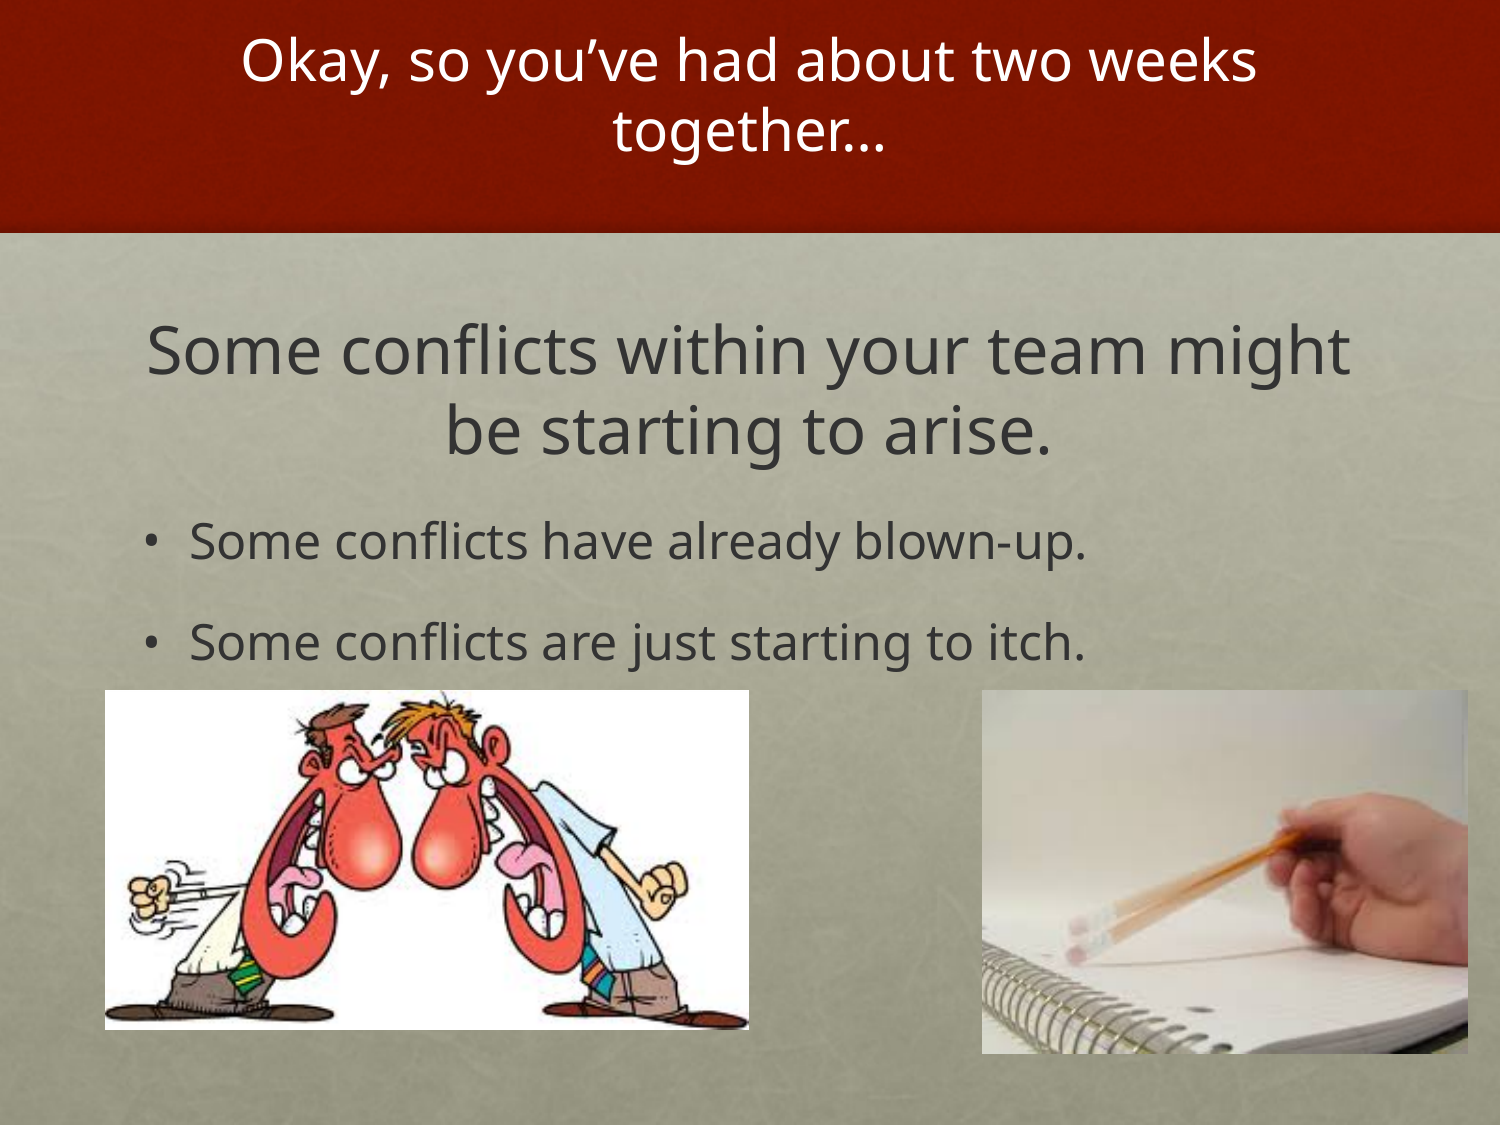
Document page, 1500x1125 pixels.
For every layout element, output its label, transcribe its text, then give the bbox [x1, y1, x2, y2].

title Okay, so you’ve had about two weeks together… [127, 0, 1372, 237]
list Some conflicts within your team might be starting to arise. Some conflicts have already blown-up. Some conflicts are just starting to itch. [127, 299, 1372, 1005]
picture [0, 214, 1500, 1125]
